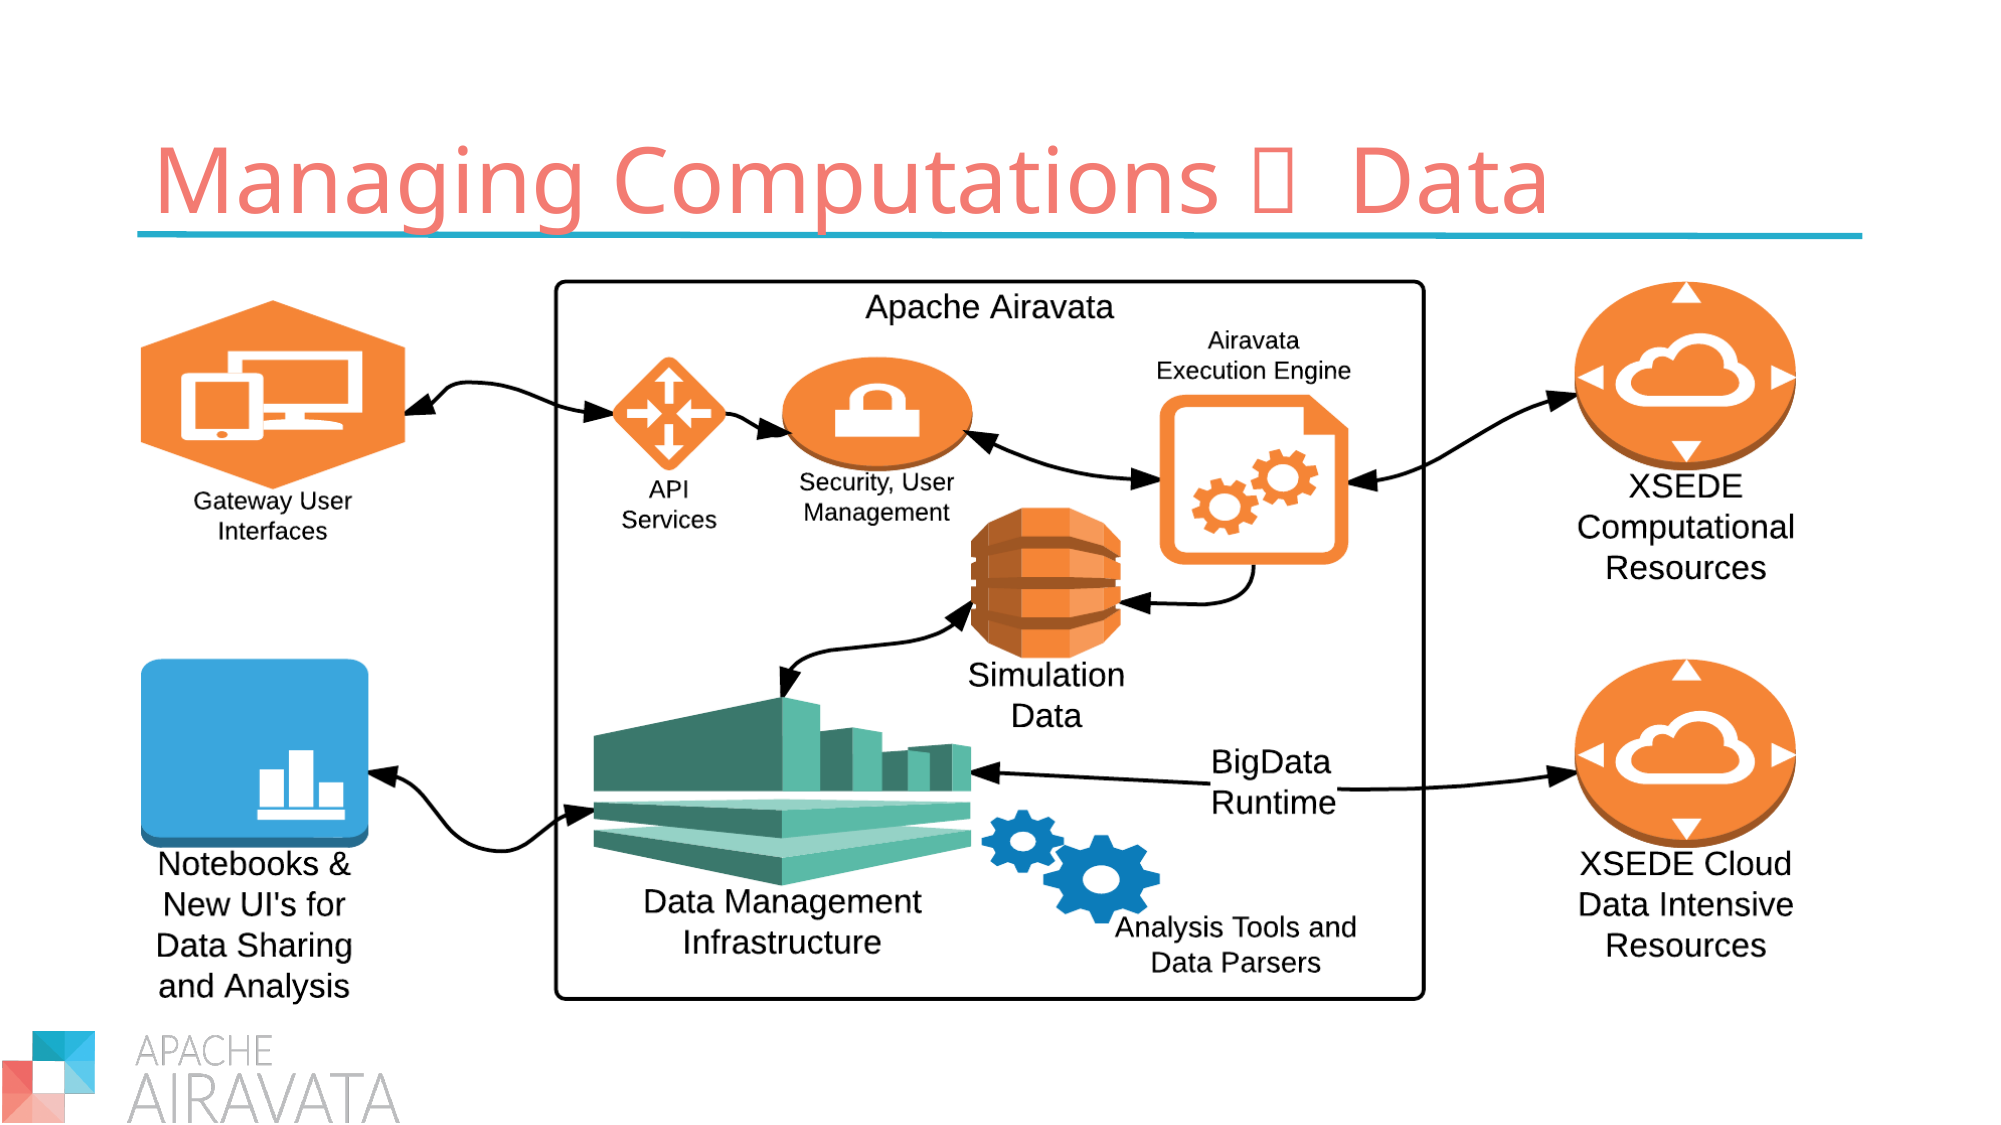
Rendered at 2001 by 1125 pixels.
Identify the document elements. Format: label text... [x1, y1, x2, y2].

picture [137, 277, 1801, 1008]
picture [0, 1031, 412, 1123]
title Managing Computations  Data Analysis [137, 59, 1863, 278]
